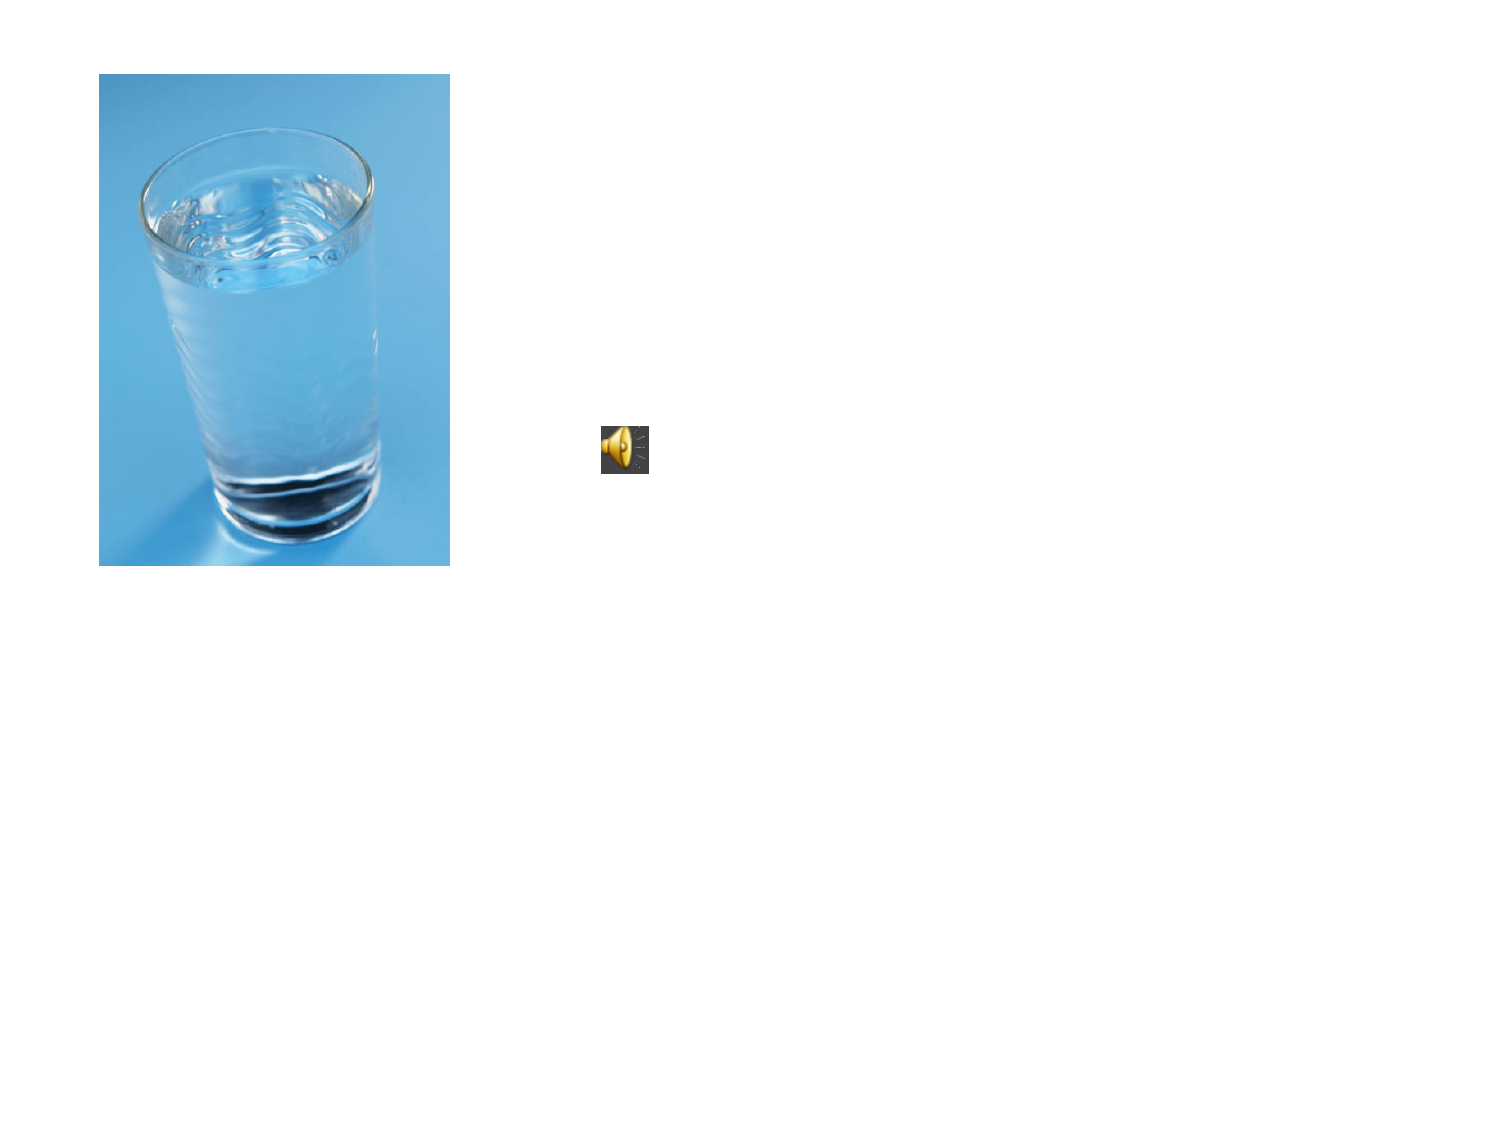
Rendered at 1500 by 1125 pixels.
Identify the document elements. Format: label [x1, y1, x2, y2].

picture [599, 424, 651, 476]
picture [99, 74, 451, 566]
